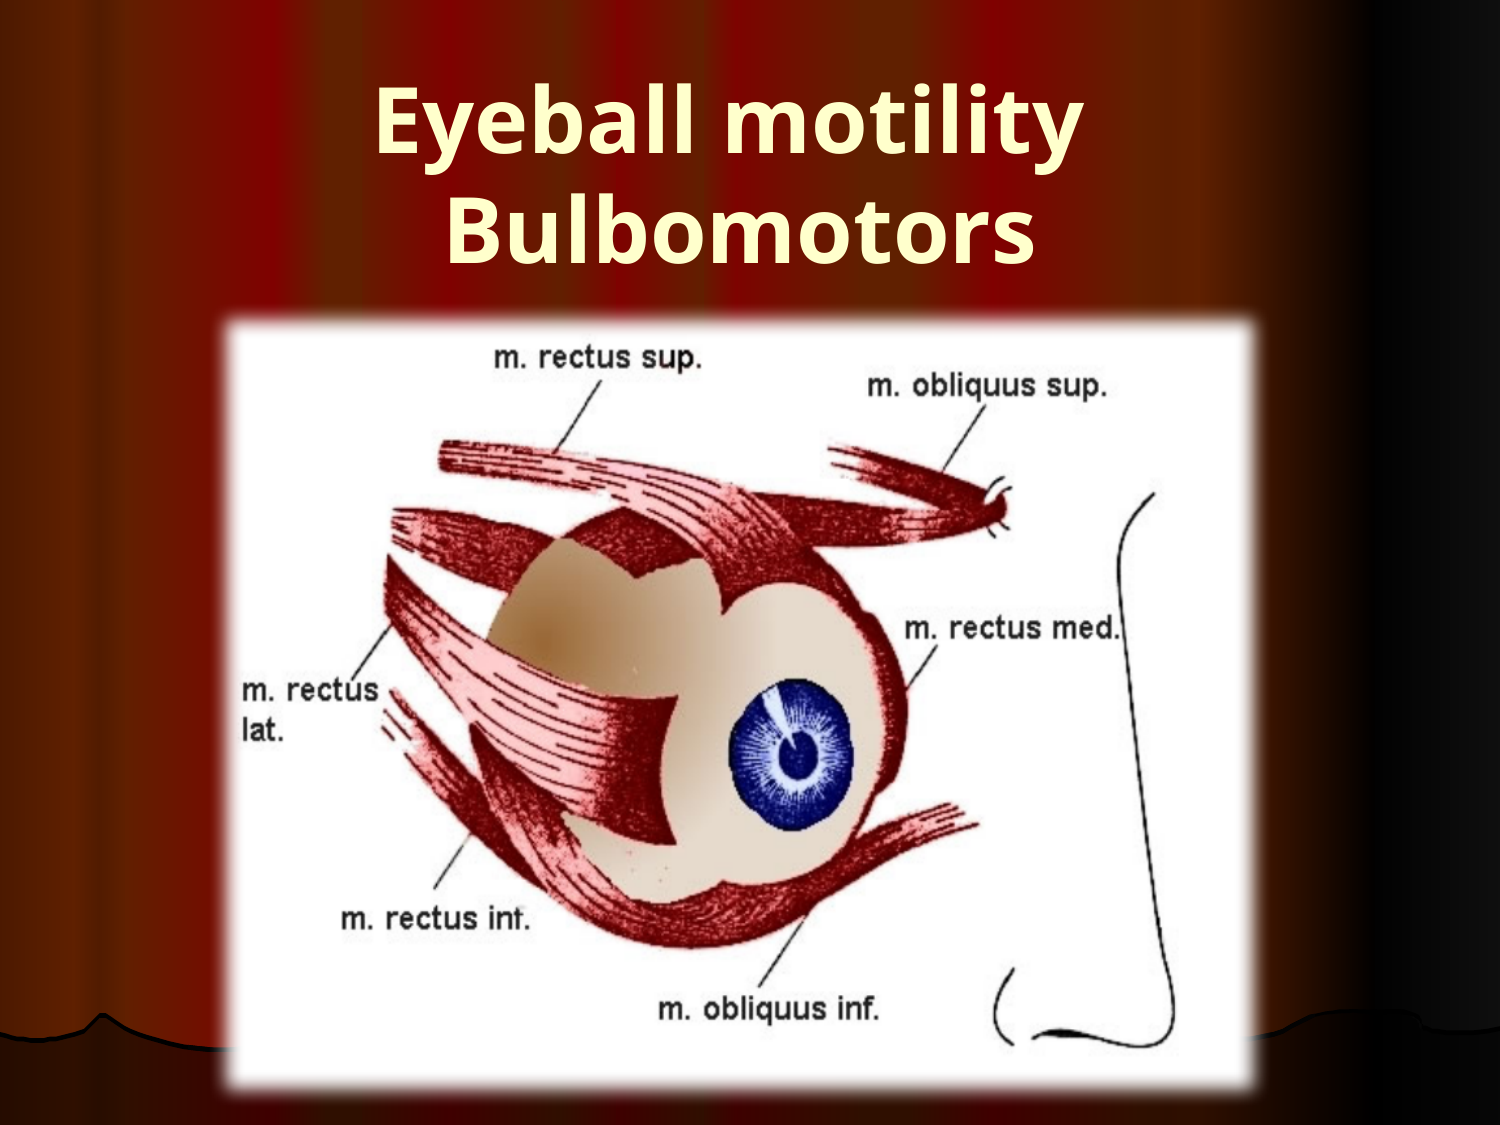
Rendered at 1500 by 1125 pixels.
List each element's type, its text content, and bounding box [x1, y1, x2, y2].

title Eyeball motility Bulbomotors [64, 77, 1416, 266]
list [208, 302, 1272, 1109]
